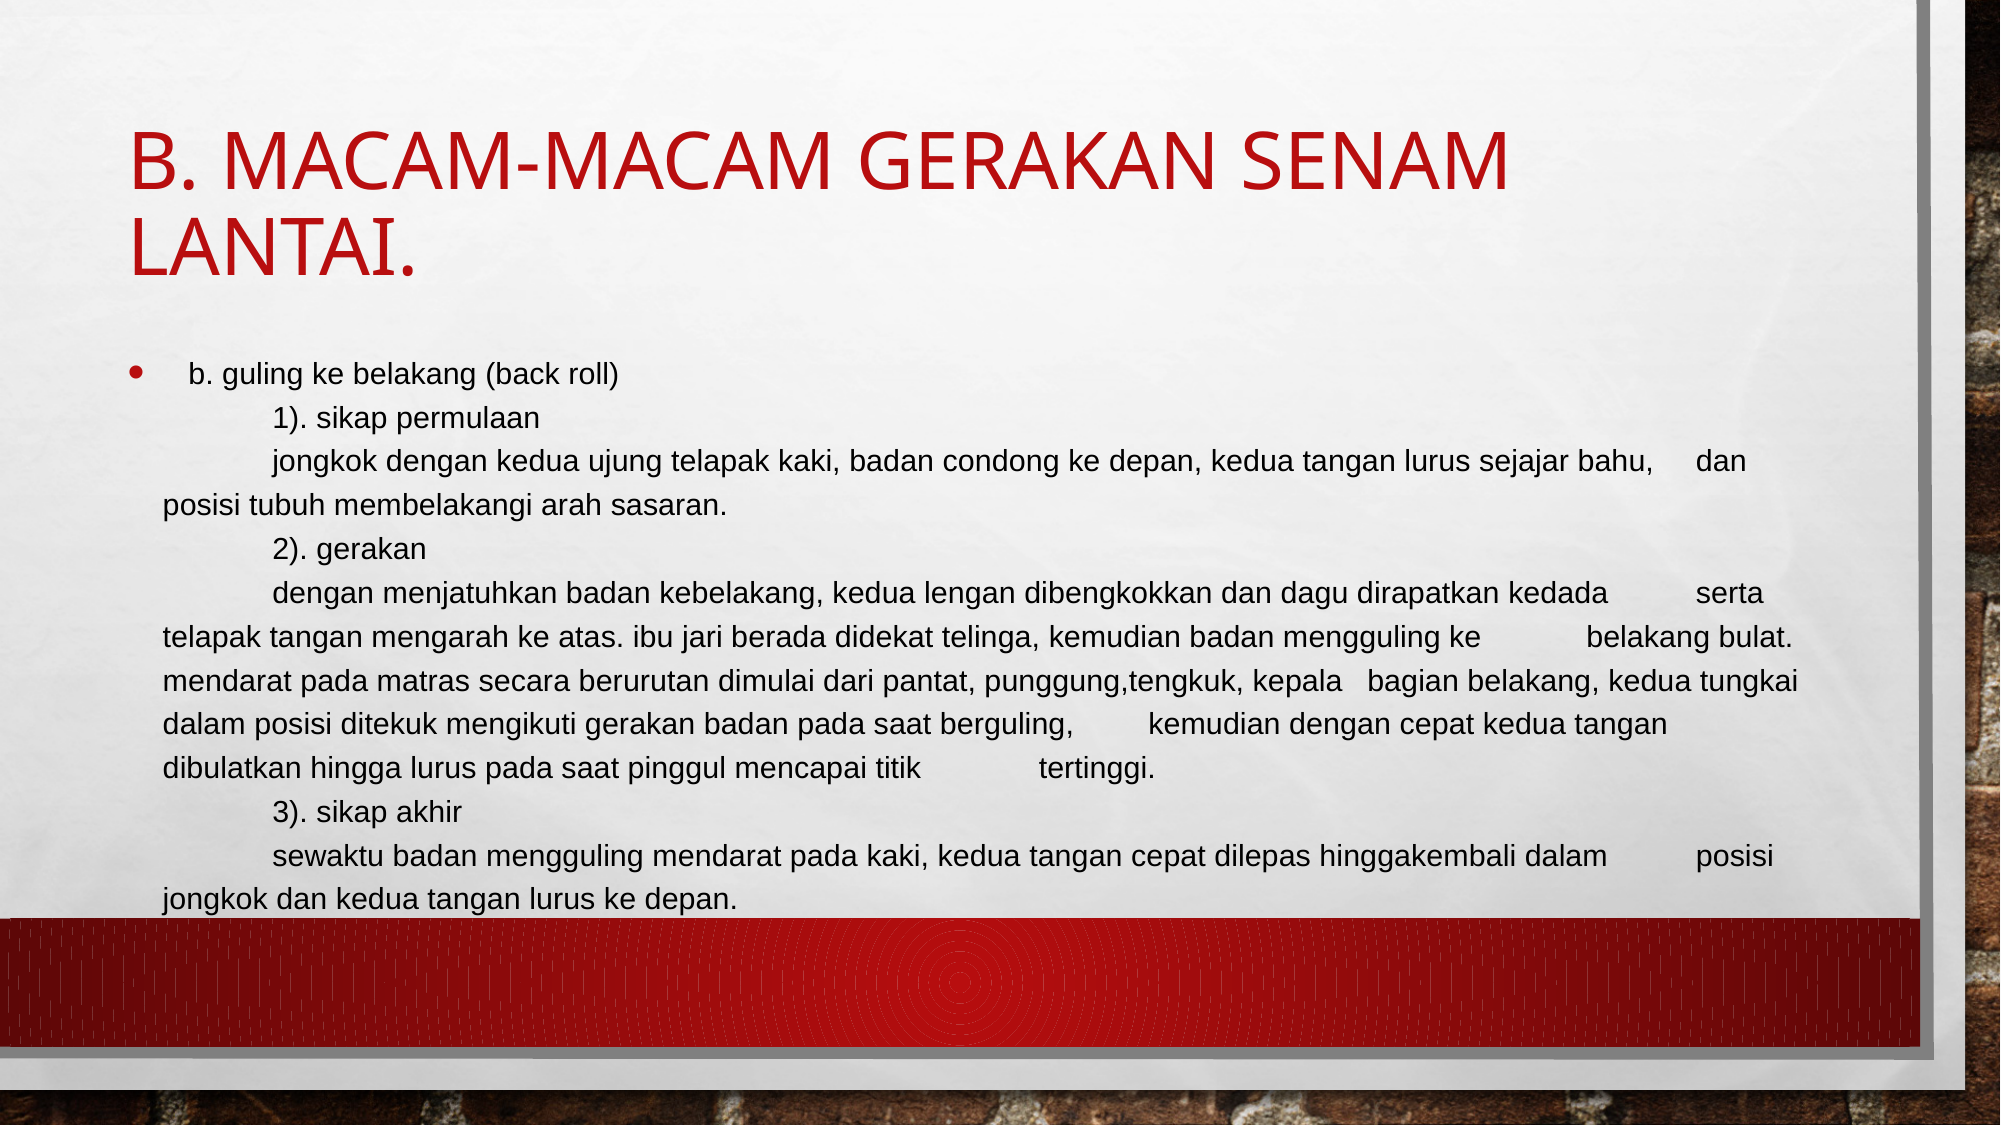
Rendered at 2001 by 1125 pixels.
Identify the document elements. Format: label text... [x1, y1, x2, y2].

title B. Macam-macam gerakan senam lantai. [112, 112, 1818, 302]
picture [0, 0, 2000, 1125]
list b. guling ke belakang (back roll) 1). sikap permulaan jongkok dengan kedua ujung telapak kaki, badan condong ke depan, kedua tangan lurus sejajar bahu, dan posisi tubuh membelakangi arah sasaran. 2). gerakan dengan menjatuhkan badan kebelakang, kedua lengan dibengkokkan dan dagu dirapatkan kedada serta telapak tangan mengarah ke atas. ibu jari berada didekat telinga, kemudian badan mengguling ke belakang bulat. mendarat pada matras secara berurutan dimulai dari pantat, punggung,tengkuk, kepala bagian belakang, kedua tungkai dalam posisi ditekuk mengikuti gerakan badan pada saat berguling, kemudian dengan cepat kedua tangan dibulatkan hingga lurus pada saat pinggul mencapai titik tertinggi. 3). sikap akhir sewaktu badan mengguling mendarat pada kaki, kedua tangan cepat dilepas hinggakembali dalam posisi jongkok dan kedua tangan lurus ke depan. [112, 338, 1818, 925]
